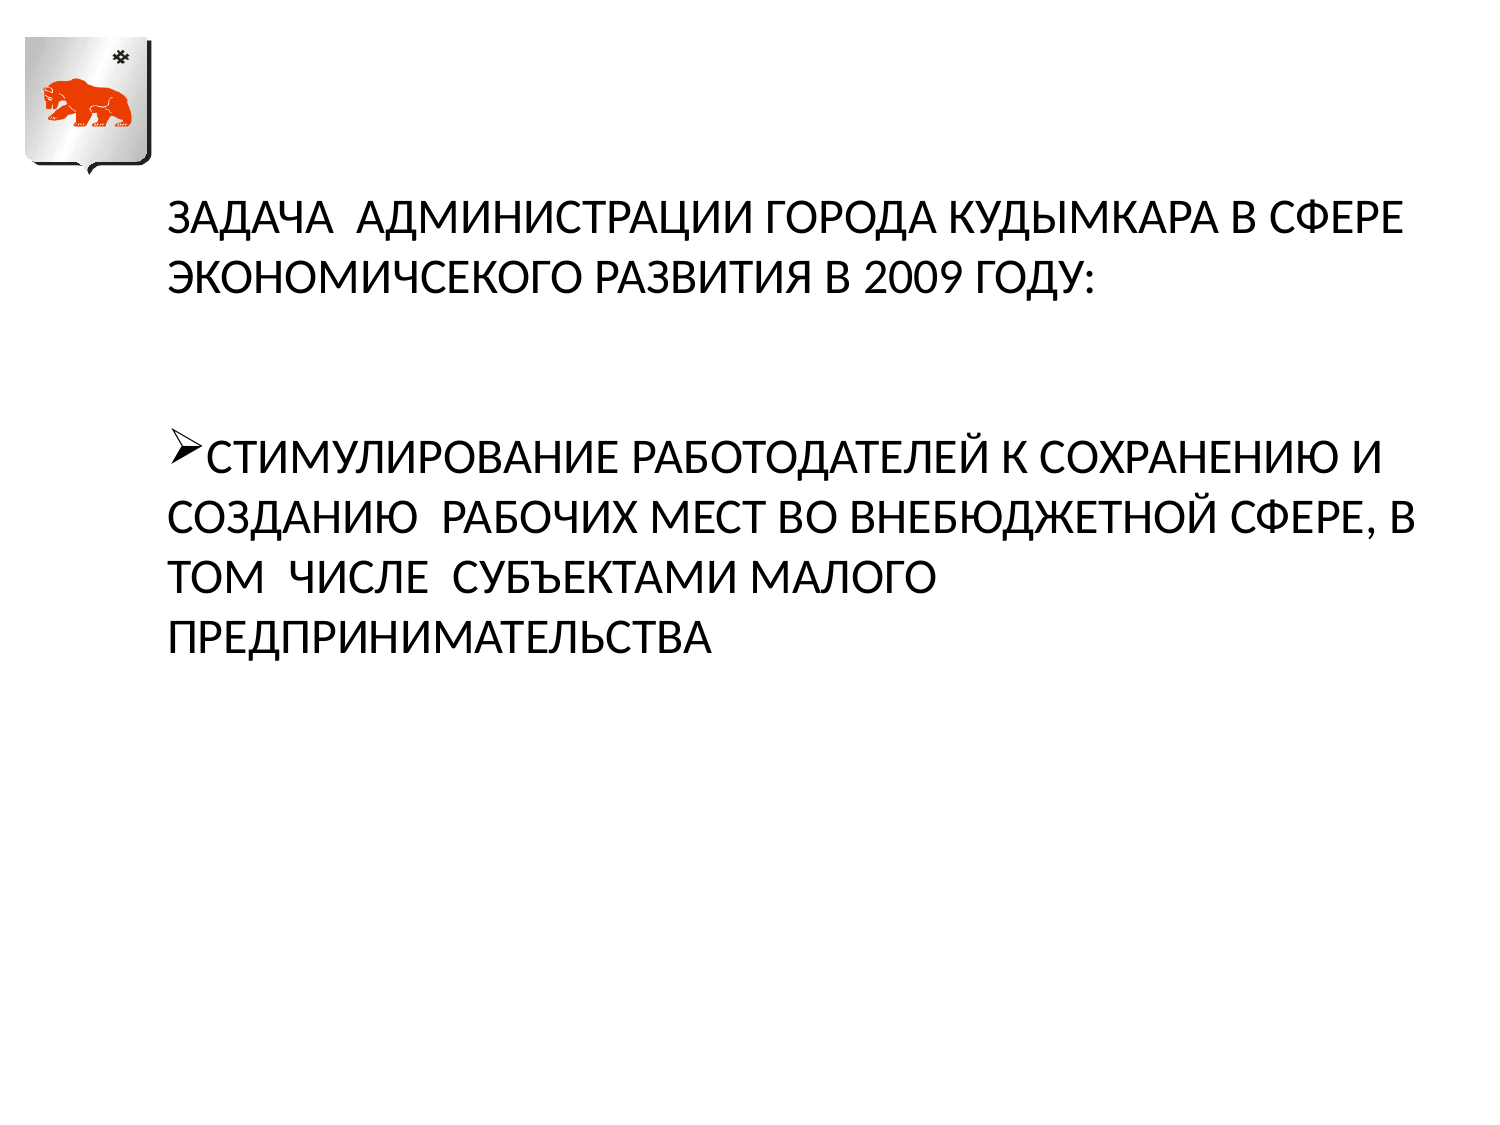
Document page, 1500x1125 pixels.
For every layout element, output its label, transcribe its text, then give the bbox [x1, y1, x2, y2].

text_box ЗАДАЧА АДМИНИСТРАЦИИ ГОРОДА КУДЫМКАРА В СФЕРЕ ЭКОНОМИЧСЕКОГО РАЗВИТИЯ В 2009 ГОДУ: СТИМУЛИРОВАНИЕ РАБОТОДАТЕЛЕЙ К СОХРАНЕНИЮ И СОЗДАНИЮ РАБОЧИХ МЕСТ ВО ВНЕБЮДЖЕТНОЙ СФЕРЕ, В ТОМ ЧИСЛЕ СУБЪЕКТАМИ МАЛОГО ПРЕДПРИНИМАТЕЛЬСТВА [152, 175, 1442, 761]
picture [23, 34, 153, 176]
